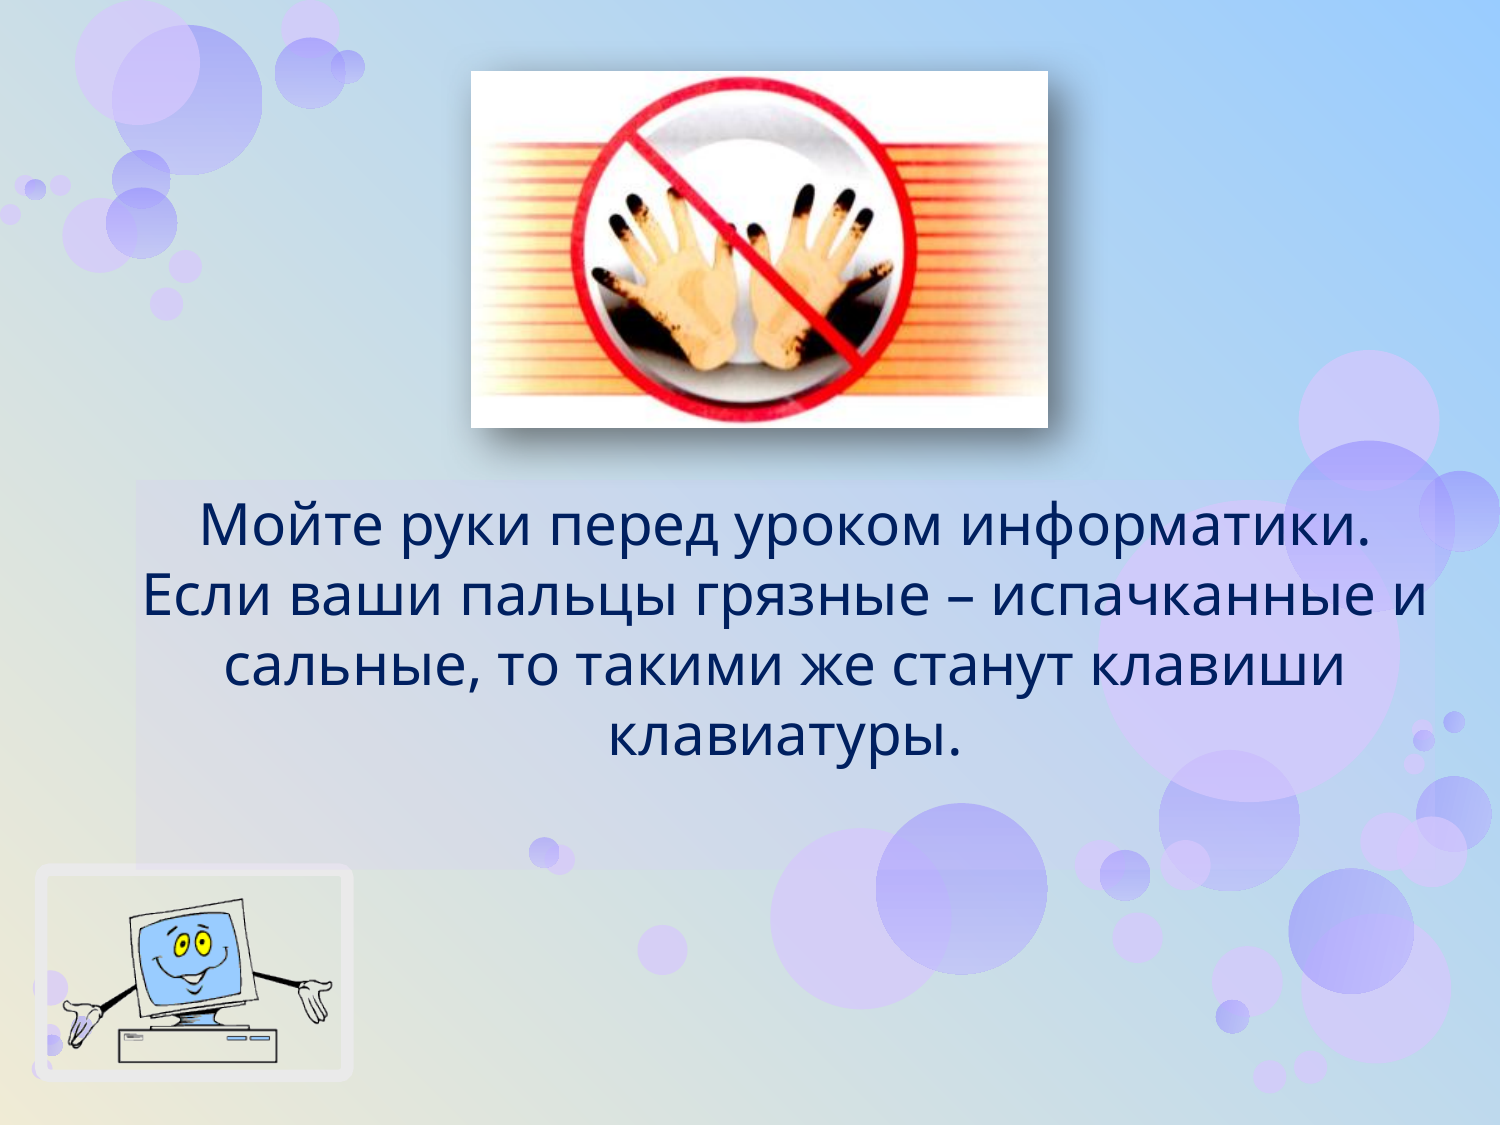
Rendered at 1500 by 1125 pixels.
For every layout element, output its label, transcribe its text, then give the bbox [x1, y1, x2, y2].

picture [469, 69, 1049, 429]
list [39, 868, 350, 1078]
list Мойте руки перед уроком информатики. Если ваши пальцы грязные – испачканные и сальные, то такими же станут клавиши клавиатуры. [135, 479, 1436, 870]
